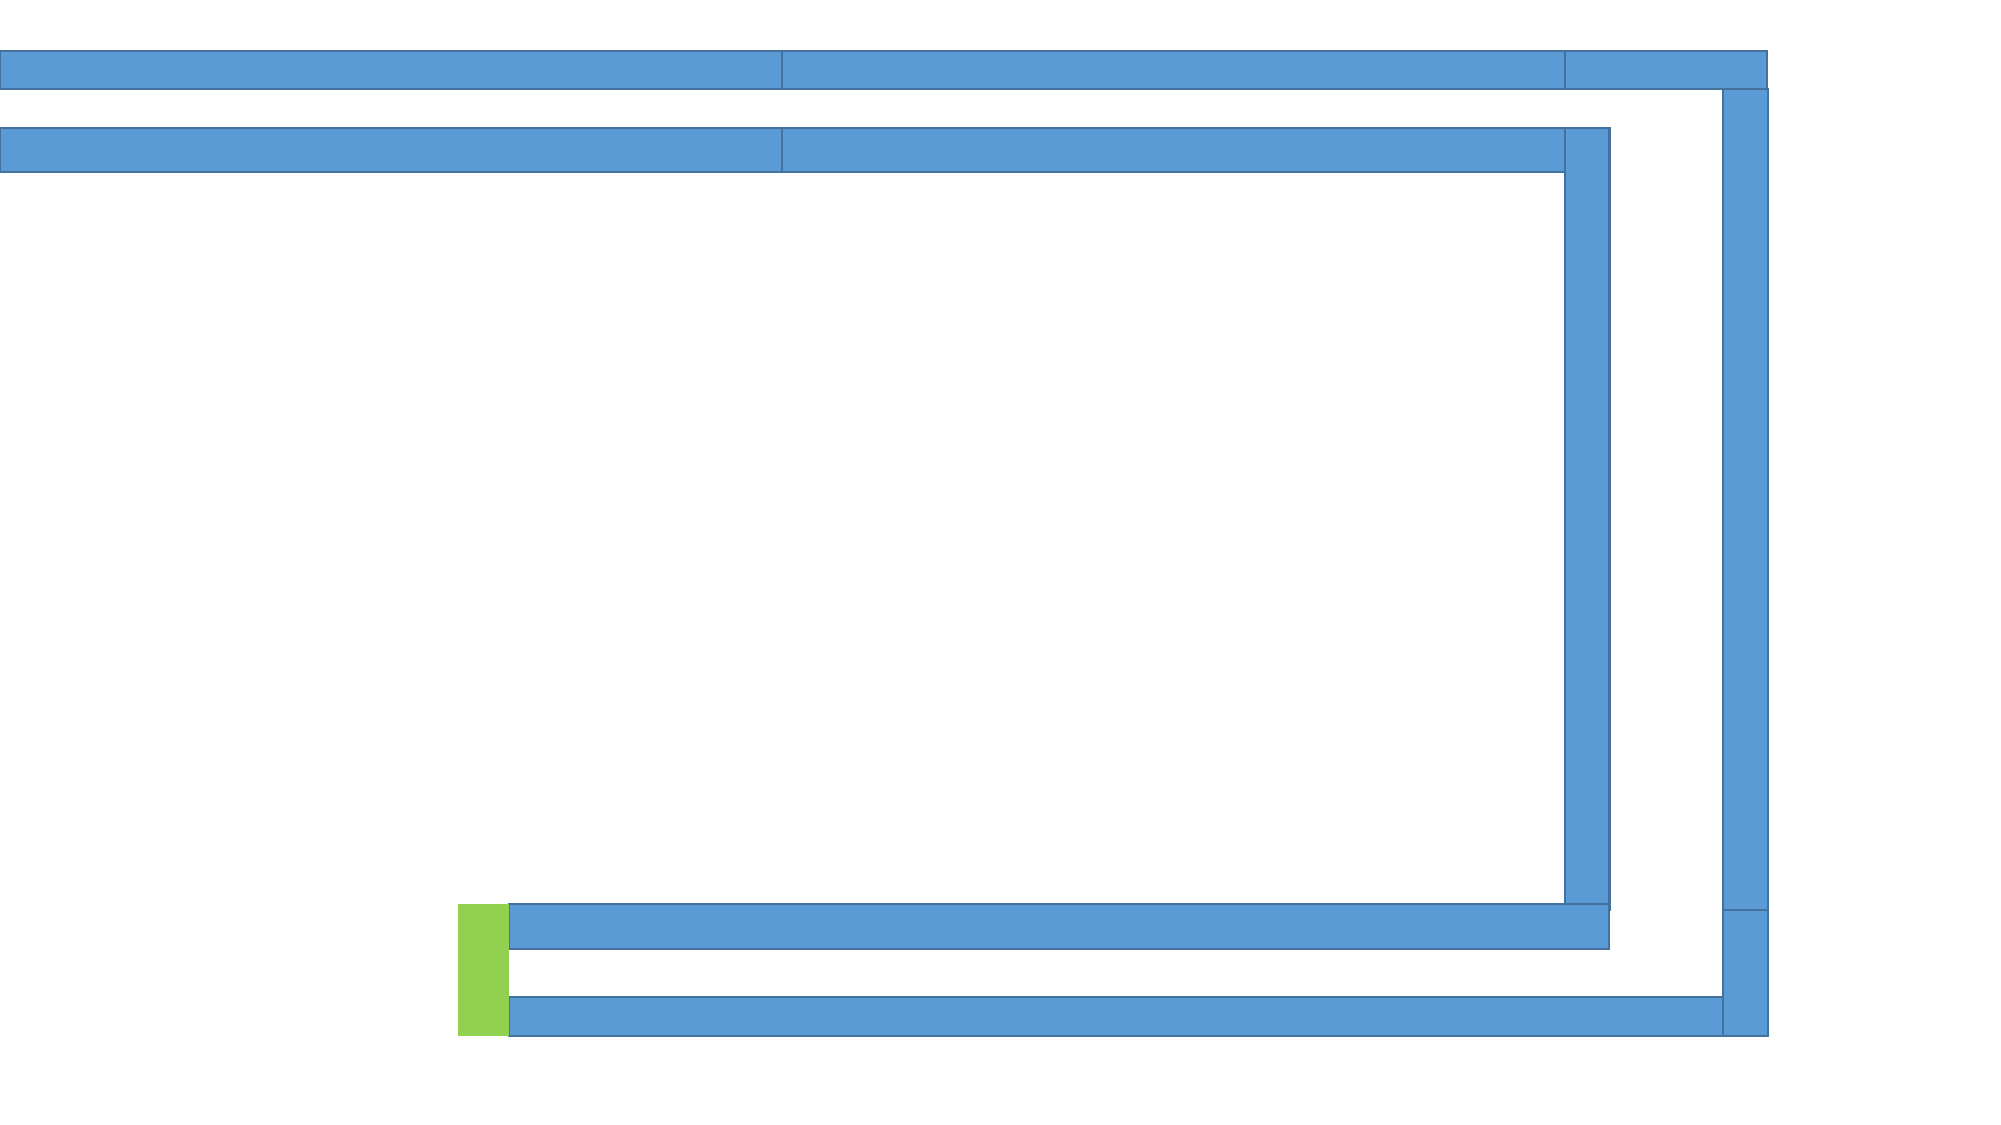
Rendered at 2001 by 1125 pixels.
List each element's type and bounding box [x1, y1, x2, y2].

text_box [1722, 88, 1769, 909]
text_box [510, 996, 1724, 1037]
text_box [0, 50, 781, 90]
text_box [781, 50, 1564, 90]
text_box [0, 127, 781, 173]
text_box [510, 903, 1610, 950]
text_box [1564, 50, 1768, 90]
text_box [457, 903, 510, 1037]
text_box [1722, 909, 1769, 1037]
text_box [1564, 127, 1611, 911]
text_box [781, 127, 1564, 173]
